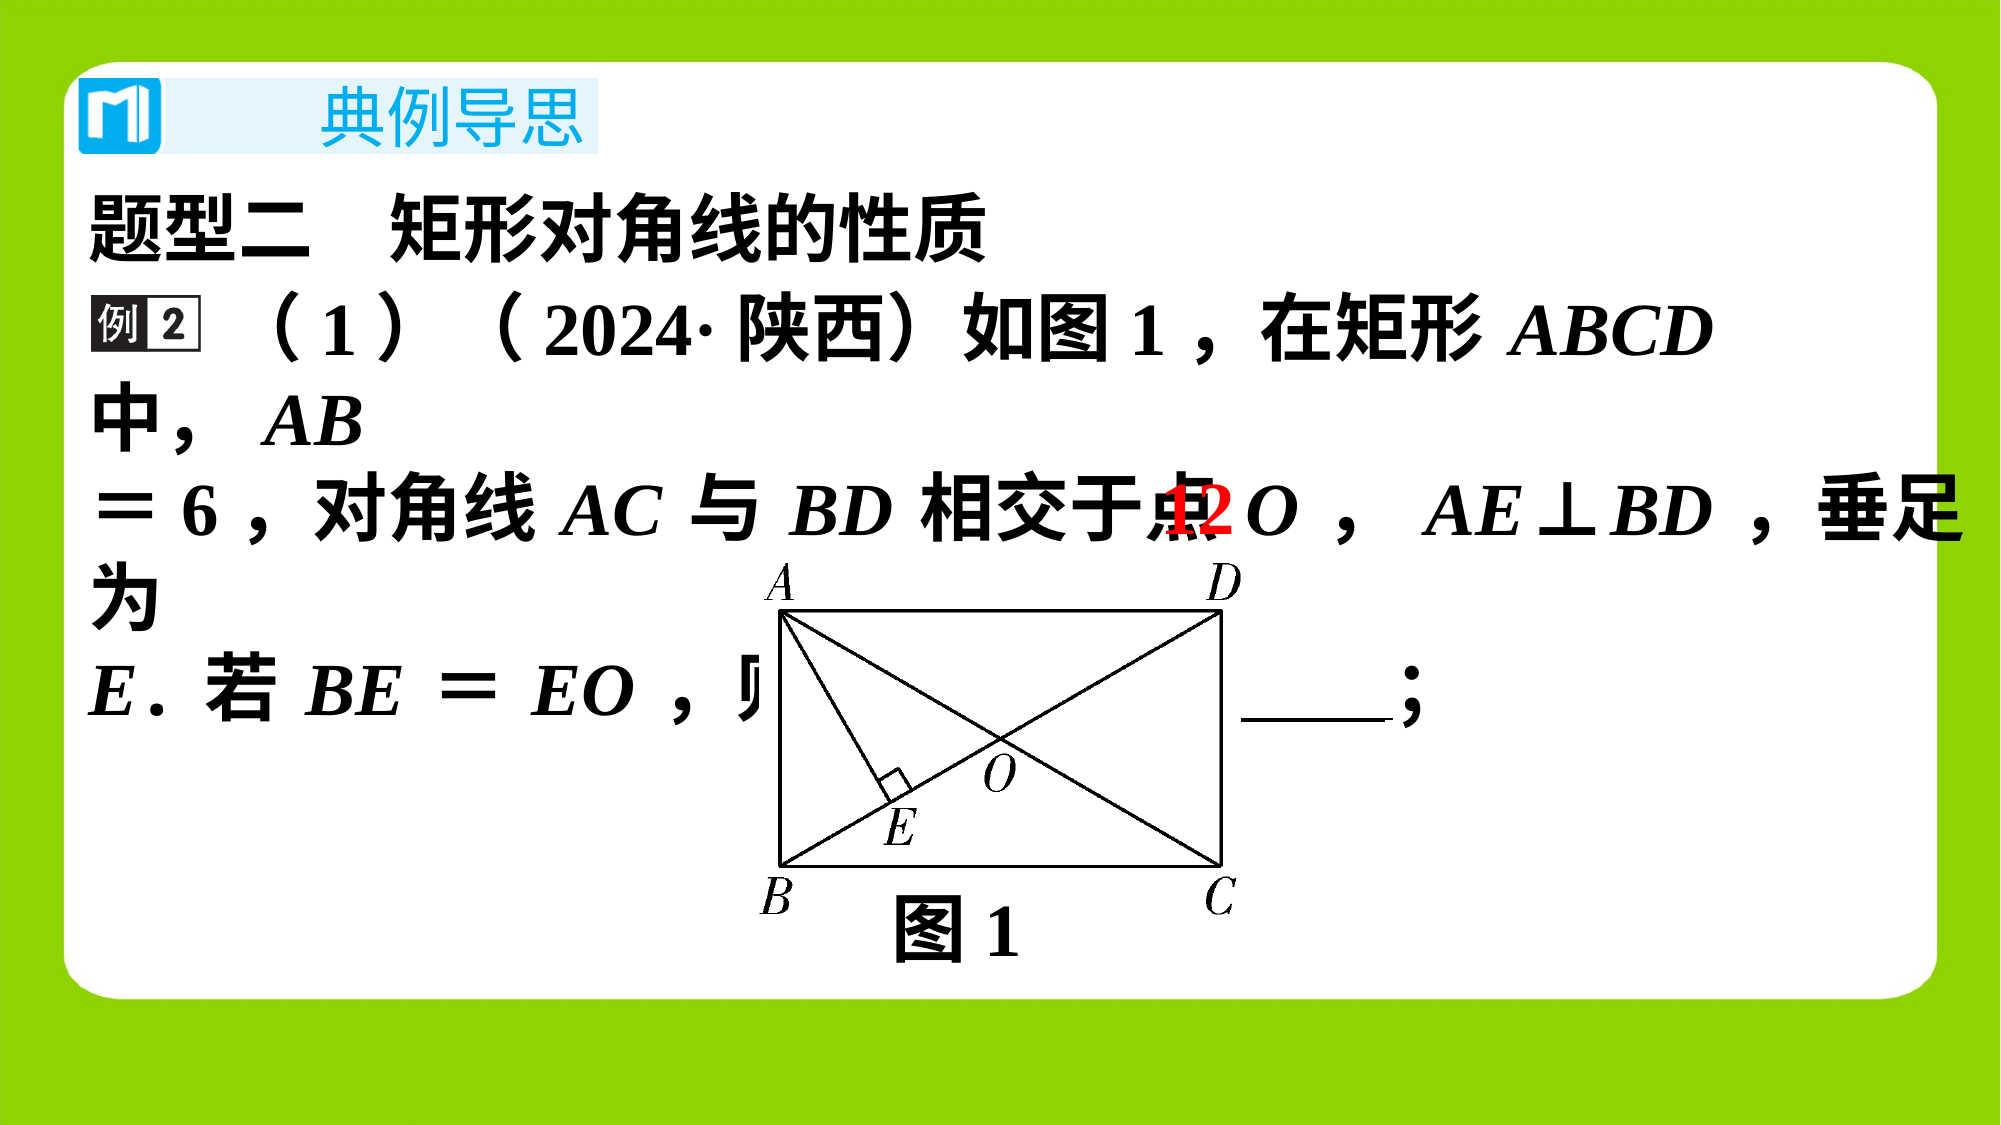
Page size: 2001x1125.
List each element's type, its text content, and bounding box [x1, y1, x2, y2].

text_box 12 [1145, 452, 1326, 558]
text_box 图1 [908, 915, 1098, 973]
picture [0, 0, 2001, 1125]
text_box （1）（2024·陕西）如图1，在矩形ABCD中，AB ＝6，对角线AC与BD相交于点O，AE⊥BD，垂足为 E. 若BE＝EO，则BD的长是 ⁠； [88, 280, 1974, 553]
text_box 题型二 矩形对角线的性质 [88, 181, 1020, 272]
